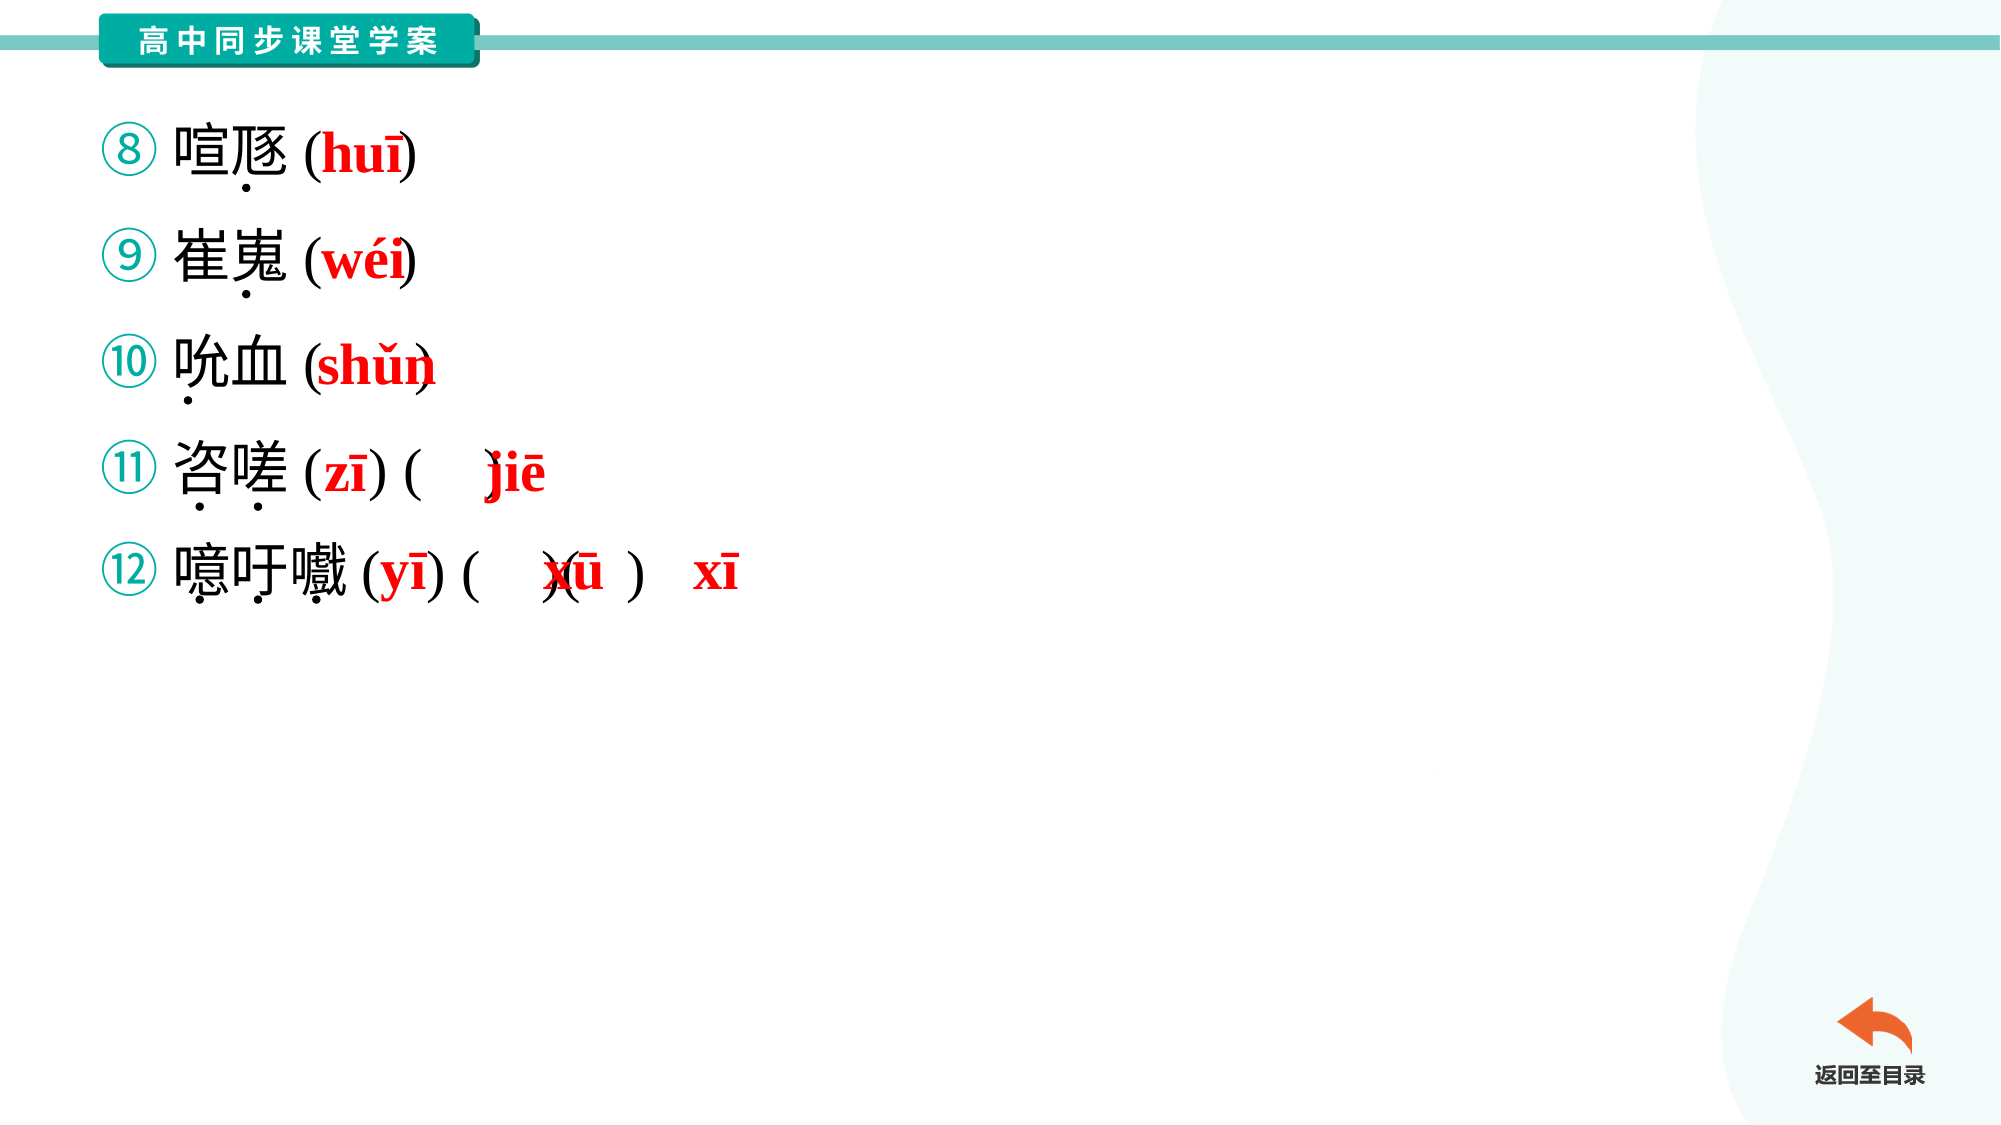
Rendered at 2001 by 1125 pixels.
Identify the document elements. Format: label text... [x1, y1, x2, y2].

picture [0, 0, 2000, 1125]
text_box ⑧喧豗( ) ⑨崔嵬( ) ⑩吮血( ) ⑪咨嗟( ) ( ) ⑫噫吁嚱( ) ( )( ) [100, 76, 1899, 593]
text_box [195, 595, 204, 604]
text_box xū [522, 499, 627, 591]
text_box shǔn [295, 290, 459, 385]
text_box zī [303, 396, 388, 492]
text_box [253, 595, 263, 604]
text_box [253, 502, 263, 511]
text_box xī [672, 499, 761, 591]
text_box jiē [463, 396, 568, 492]
text_box [242, 289, 251, 299]
text_box yī [359, 499, 448, 591]
text_box [195, 502, 204, 511]
text_box huī [300, 77, 424, 173]
text_box [312, 595, 321, 604]
text_box [242, 183, 251, 193]
text_box [183, 396, 193, 405]
text_box wéi [300, 183, 427, 279]
